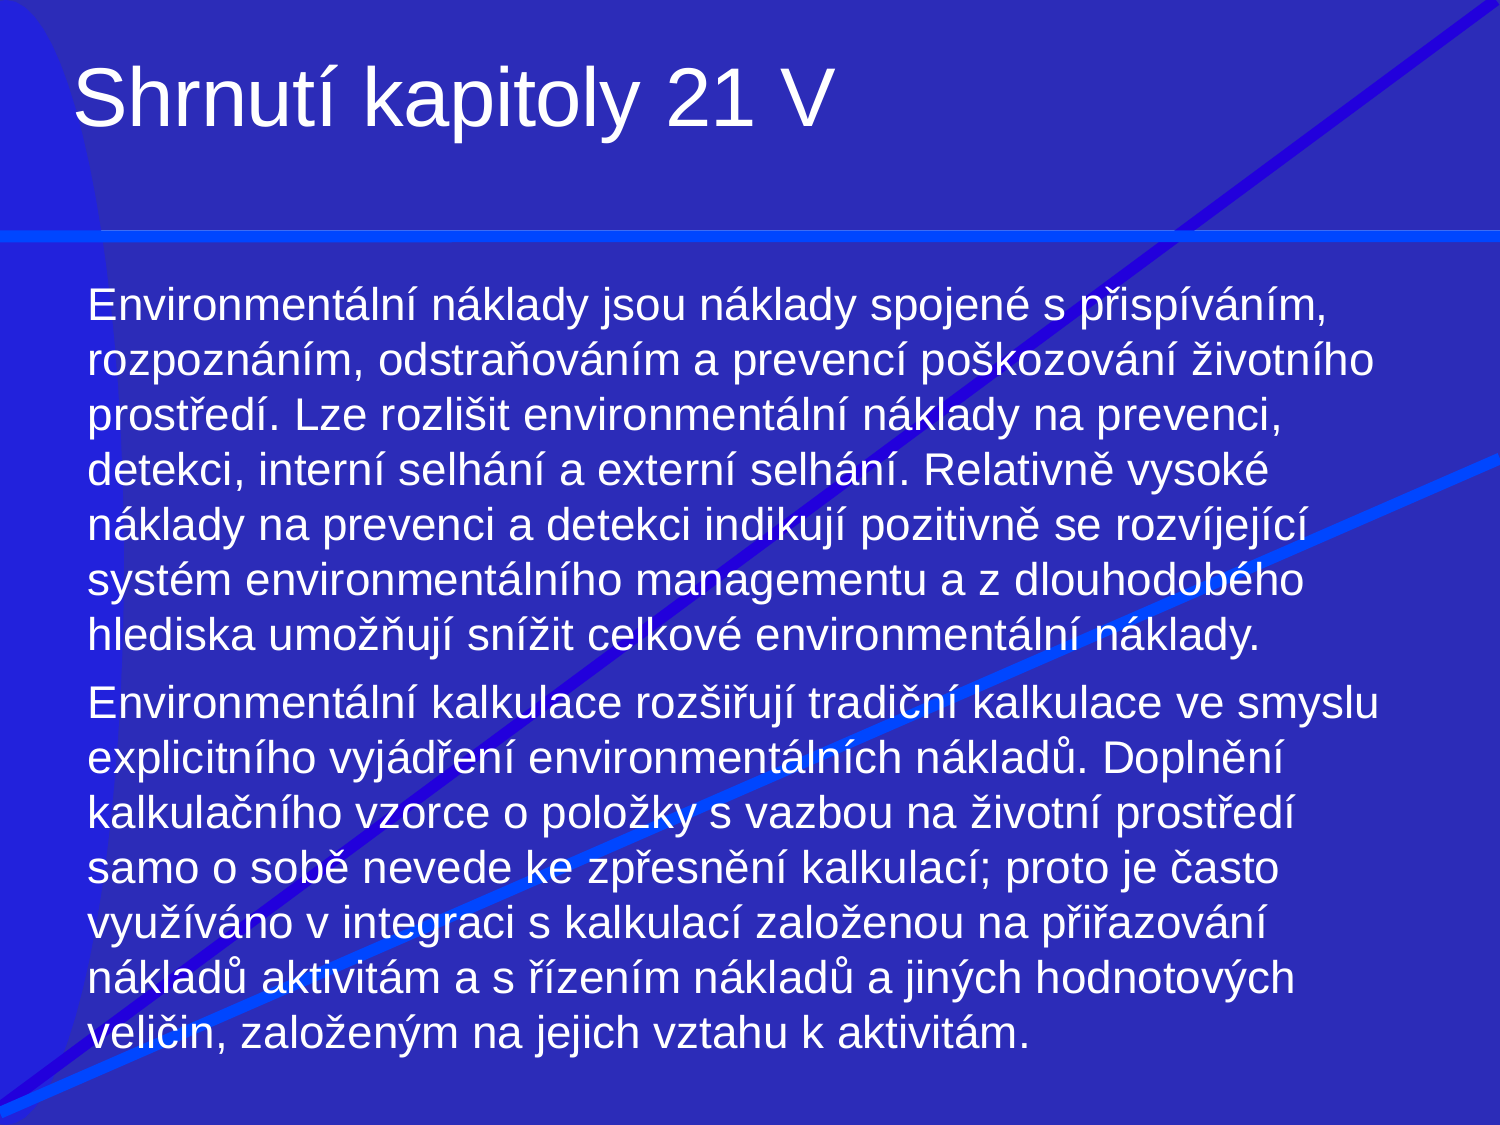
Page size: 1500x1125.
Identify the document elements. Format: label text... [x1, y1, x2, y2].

title Shrnutí kapitoly 21 V [72, 43, 1428, 145]
list Environmentální náklady jsou náklady spojené s přispíváním, rozpoznáním, odstraňováním a prevencí poškozování životního prostředí. Lze rozlišit environmentální náklady na prevenci, detekci, interní selhání a externí selhání. Relativně vysoké náklady na prevenci a detekci indikují pozitivně se rozvíjející systém environmentálního managementu a z dlouhodobého hlediska umožňují snížit celkové environmentální náklady. Environmentální kalkulace rozšiřují tradiční kalkulace ve smyslu explicitního vyjádření environmentálních nákladů. Doplnění kalkulačního vzorce o položky s vazbou na životní prostředí samo o sobě nevede ke zpřesnění kalkulací; proto je často využíváno v integraci s kalkulací založenou na přiřazování nákladů aktivitám a s řízením nákladů a jiných hodnotových veličin, založeným na jejich vztahu k aktivitám. [87, 275, 1413, 1066]
